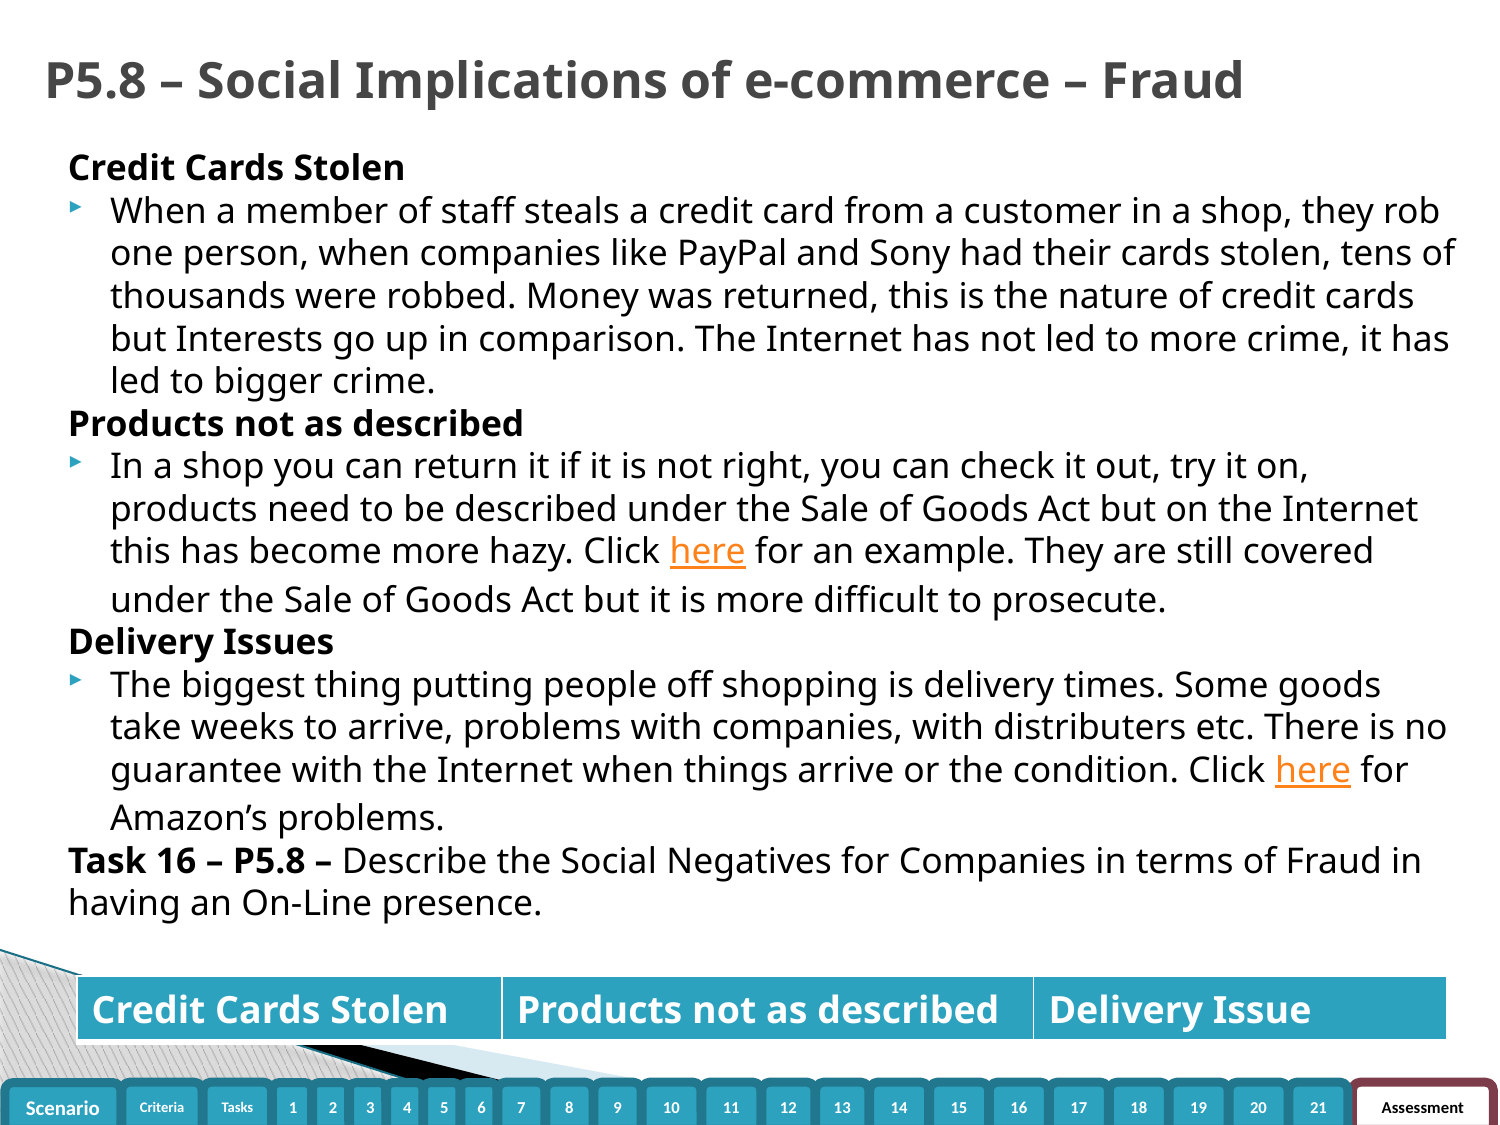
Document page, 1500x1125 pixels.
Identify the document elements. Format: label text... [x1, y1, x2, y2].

list Credit Cards Stolen When a member of staff steals a credit card from a customer in a shop, they rob one person, when companies like PayPal and Sony had their cards stolen, tens of thousands were robbed. Money was returned, this is the nature of credit cards but Interests go up in comparison. The Internet has not led to more crime, it has led to bigger crime. Products not as described In a shop you can return it if it is not right, you can check it out, try it on, products need to be described under the Sale of Goods Act but on the Internet this has become more hazy. Click here for an example. They are still covered under the Sale of Goods Act but it is more difficult to prosecute. Delivery Issues The biggest thing putting people off shopping is delivery times. Some goods take weeks to arrive, problems with companies, with distributers etc. There is no guarantee with the Internet when things arrive or the condition. Click here for Amazon’s problems. Task 16 – P5.8 – Describe the Social Negatives for Companies in terms of Fraud in having an On-Line presence. [35, 138, 1477, 953]
table_header Credit Cards Stolen [78, 977, 501, 1039]
table_header Delivery Issue [1034, 977, 1446, 1039]
text_box P5.8 – Social Implications of e-commerce – Fraud [29, 19, 1471, 138]
table_header Products not as described [503, 977, 1033, 1039]
